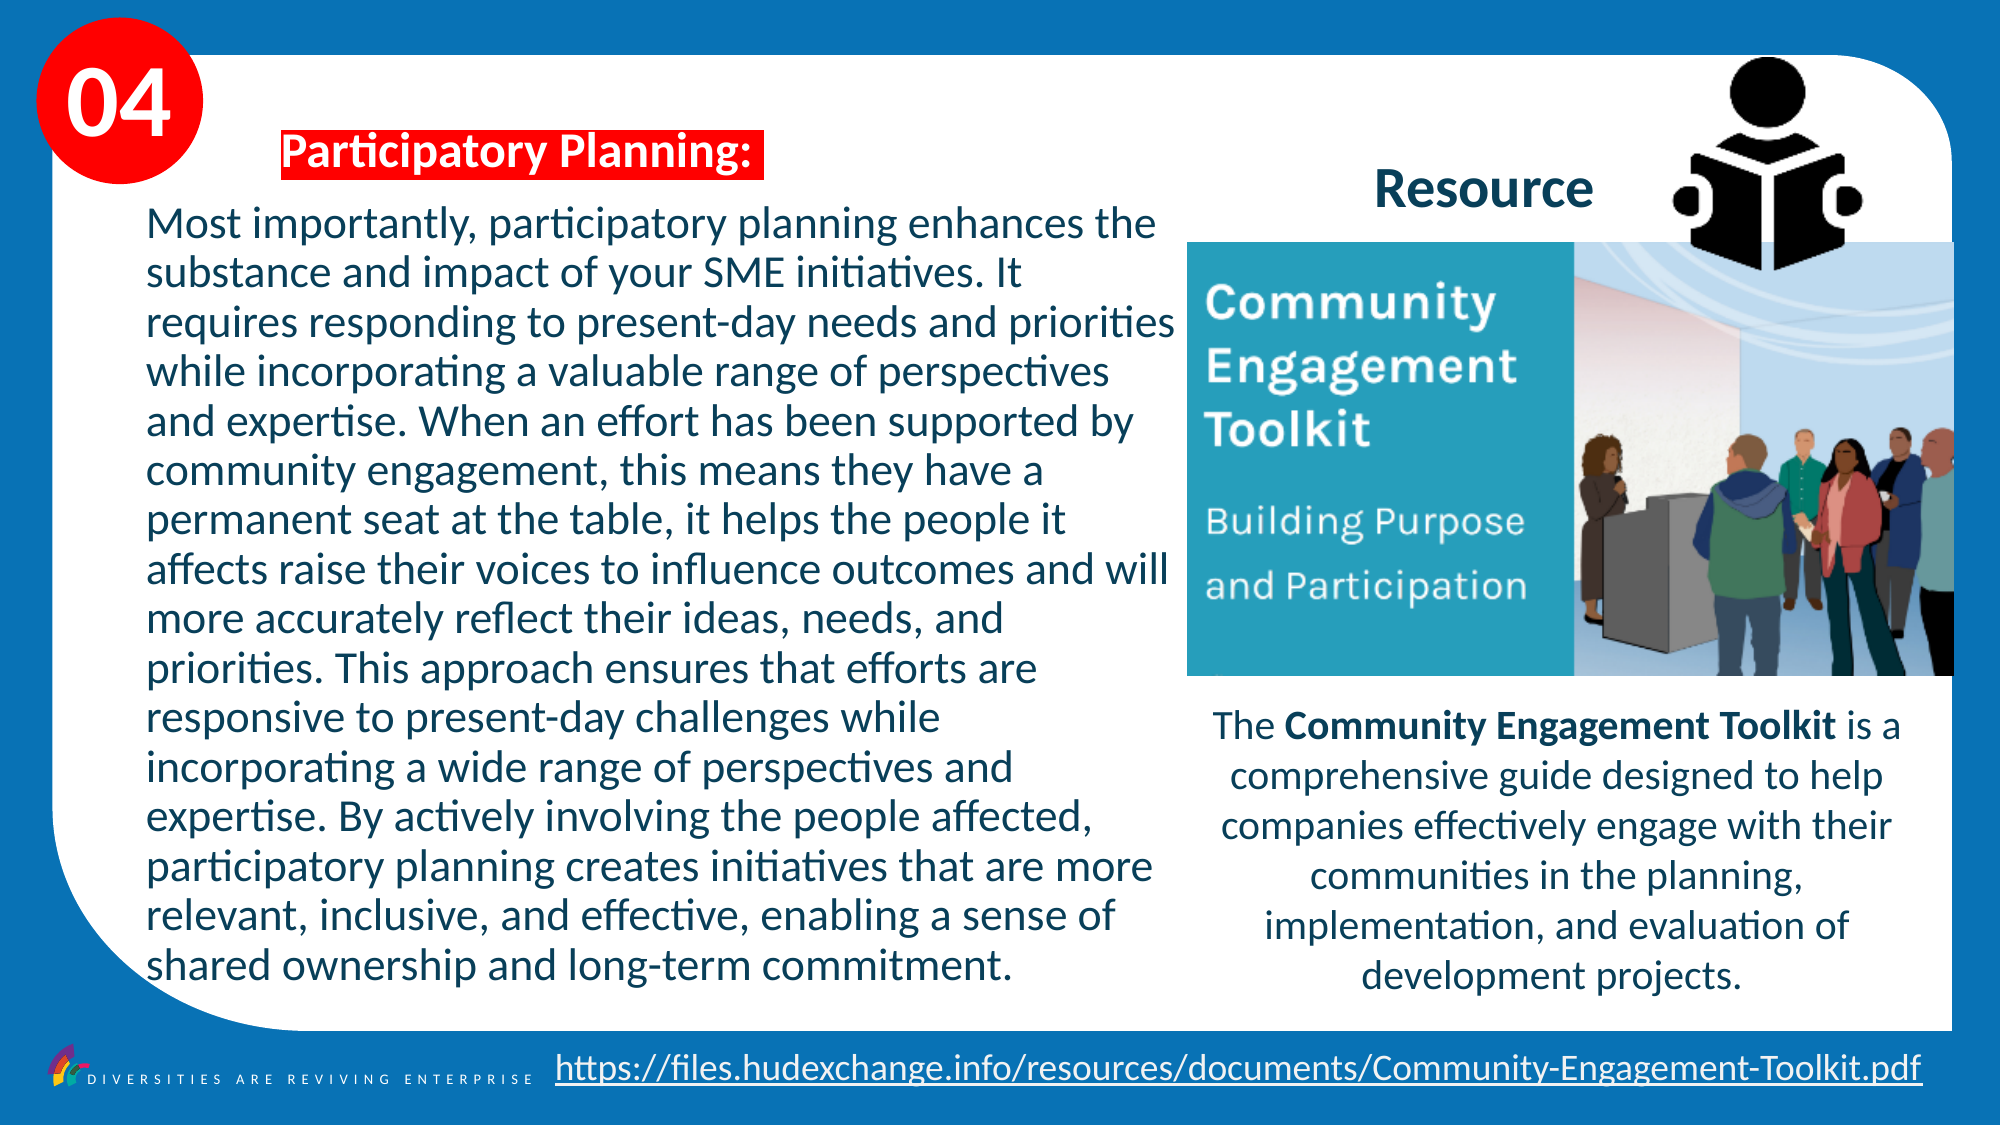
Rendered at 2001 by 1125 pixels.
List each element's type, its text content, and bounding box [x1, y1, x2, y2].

list Participatory Planning: Most importantly, participatory planning enhances the substance and impact of your SME initiatives. It requires responding to present-day needs and priorities while incorporating a valuable range of perspectives and expertise. When an effort has been supported by community engagement, this means they have a permanent seat at the table, it helps the people it affects raise their voices to influence outcomes and will more accurately reflect their ideas, needs, and priorities. This approach ensures that efforts are responsive to present-day challenges while incorporating a wide range of perspectives and expertise. By actively involving the people affected, participatory planning creates initiatives that are more relevant, inclusive, and effective, enabling a sense of shared ownership and long-term commitment. [130, 116, 1201, 749]
text_box Resource [1359, 141, 1655, 227]
text_box The Community Engagement Toolkit is a comprehensive guide designed to help companies effectively engage with their communities in the planning, implementation, and evaluation of development projects. [1187, 690, 1927, 1005]
text_box https://files.hudexchange.info/resources/documents/Community-Engagement-Toolkit.pdf [540, 1036, 1977, 1096]
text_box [36, 17, 204, 185]
picture [1187, 57, 1954, 676]
